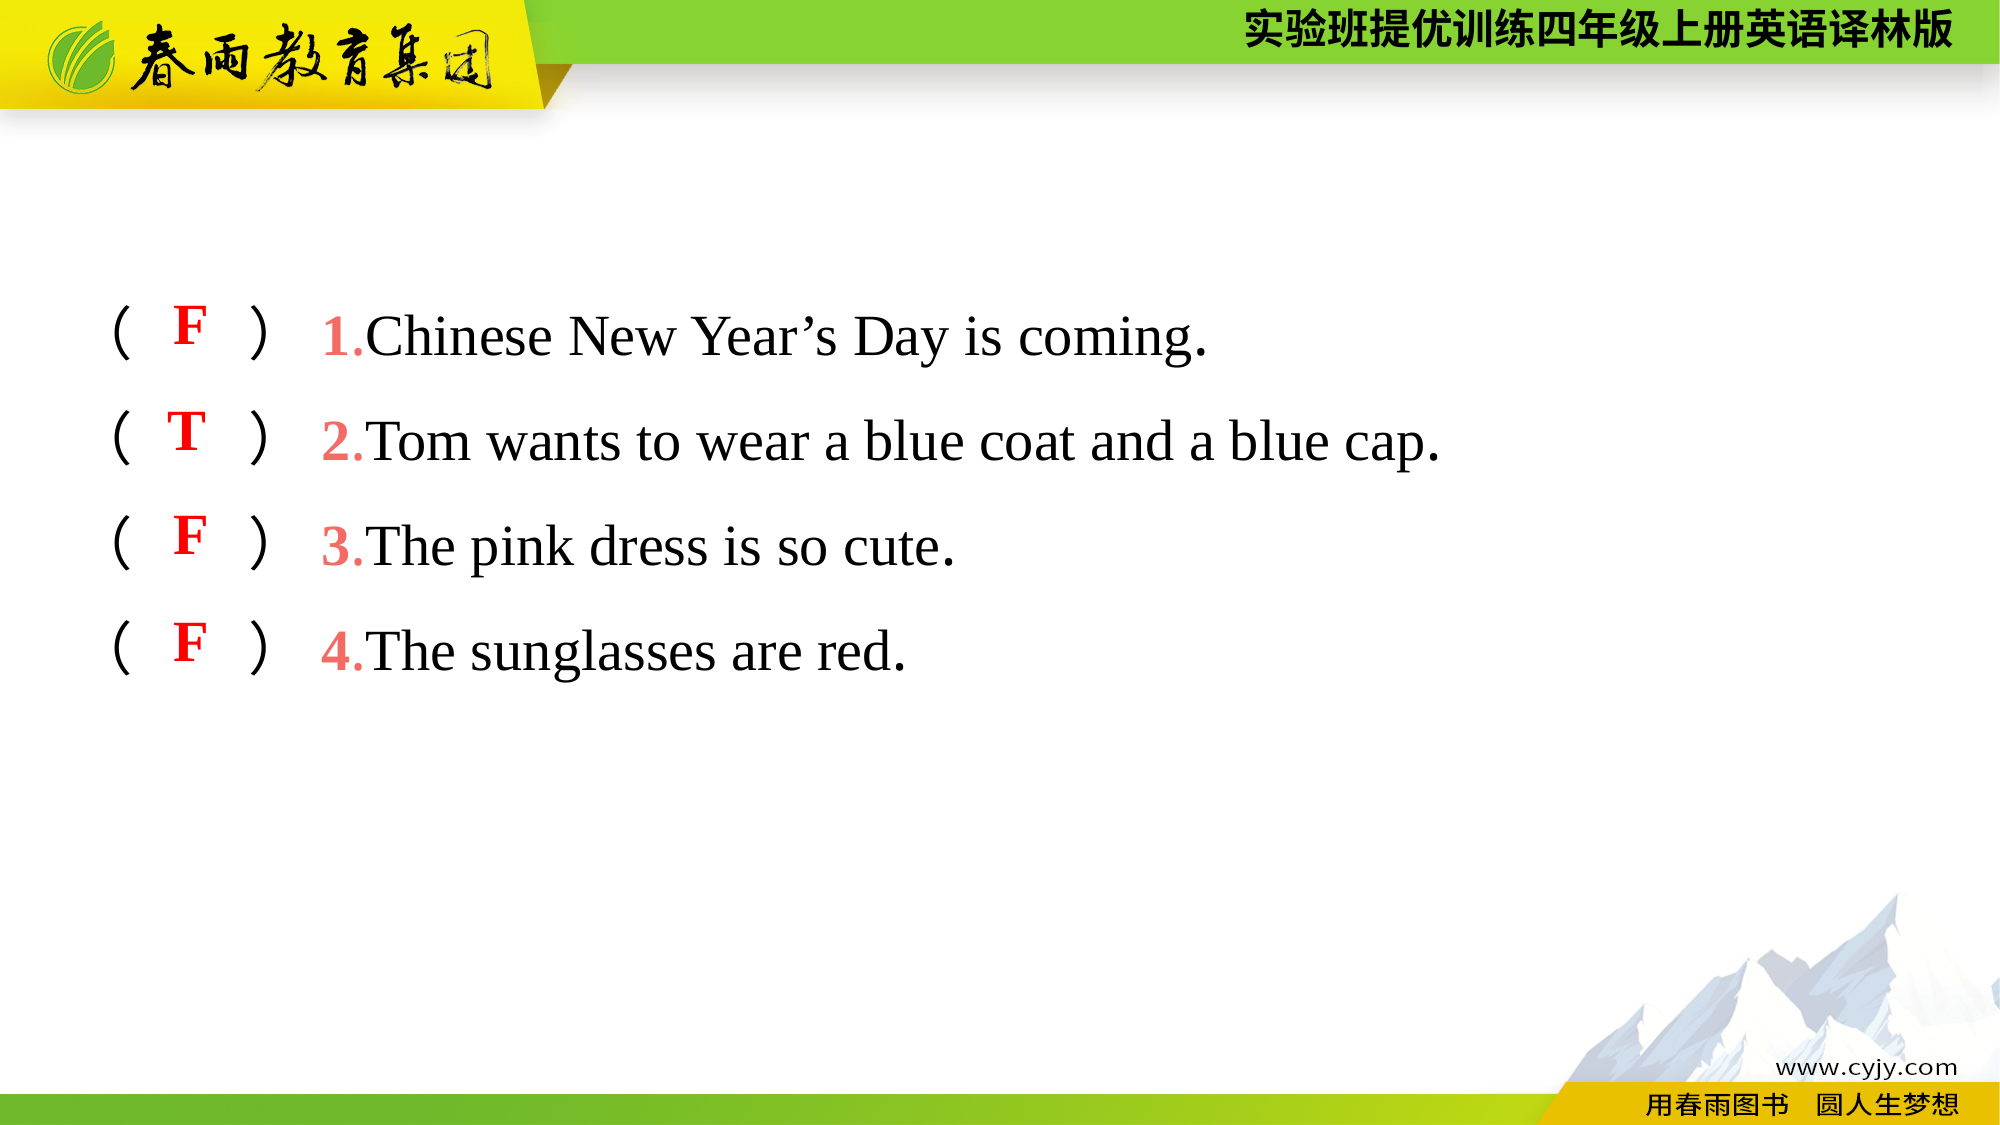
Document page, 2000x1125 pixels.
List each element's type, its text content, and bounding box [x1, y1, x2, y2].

text_box T [152, 384, 221, 469]
text_box F [158, 278, 224, 364]
text_box F [158, 488, 224, 574]
list （ ）1.Chinese New Year’s Day is coming. （ ）2.Tom wants to wear a blue coat and a blue cap. （ ）3.The pink dress is so cute. （ ）4.The sunglasses are red. [59, 254, 1944, 681]
text_box F [158, 595, 224, 681]
picture [0, 0, 2000, 1125]
